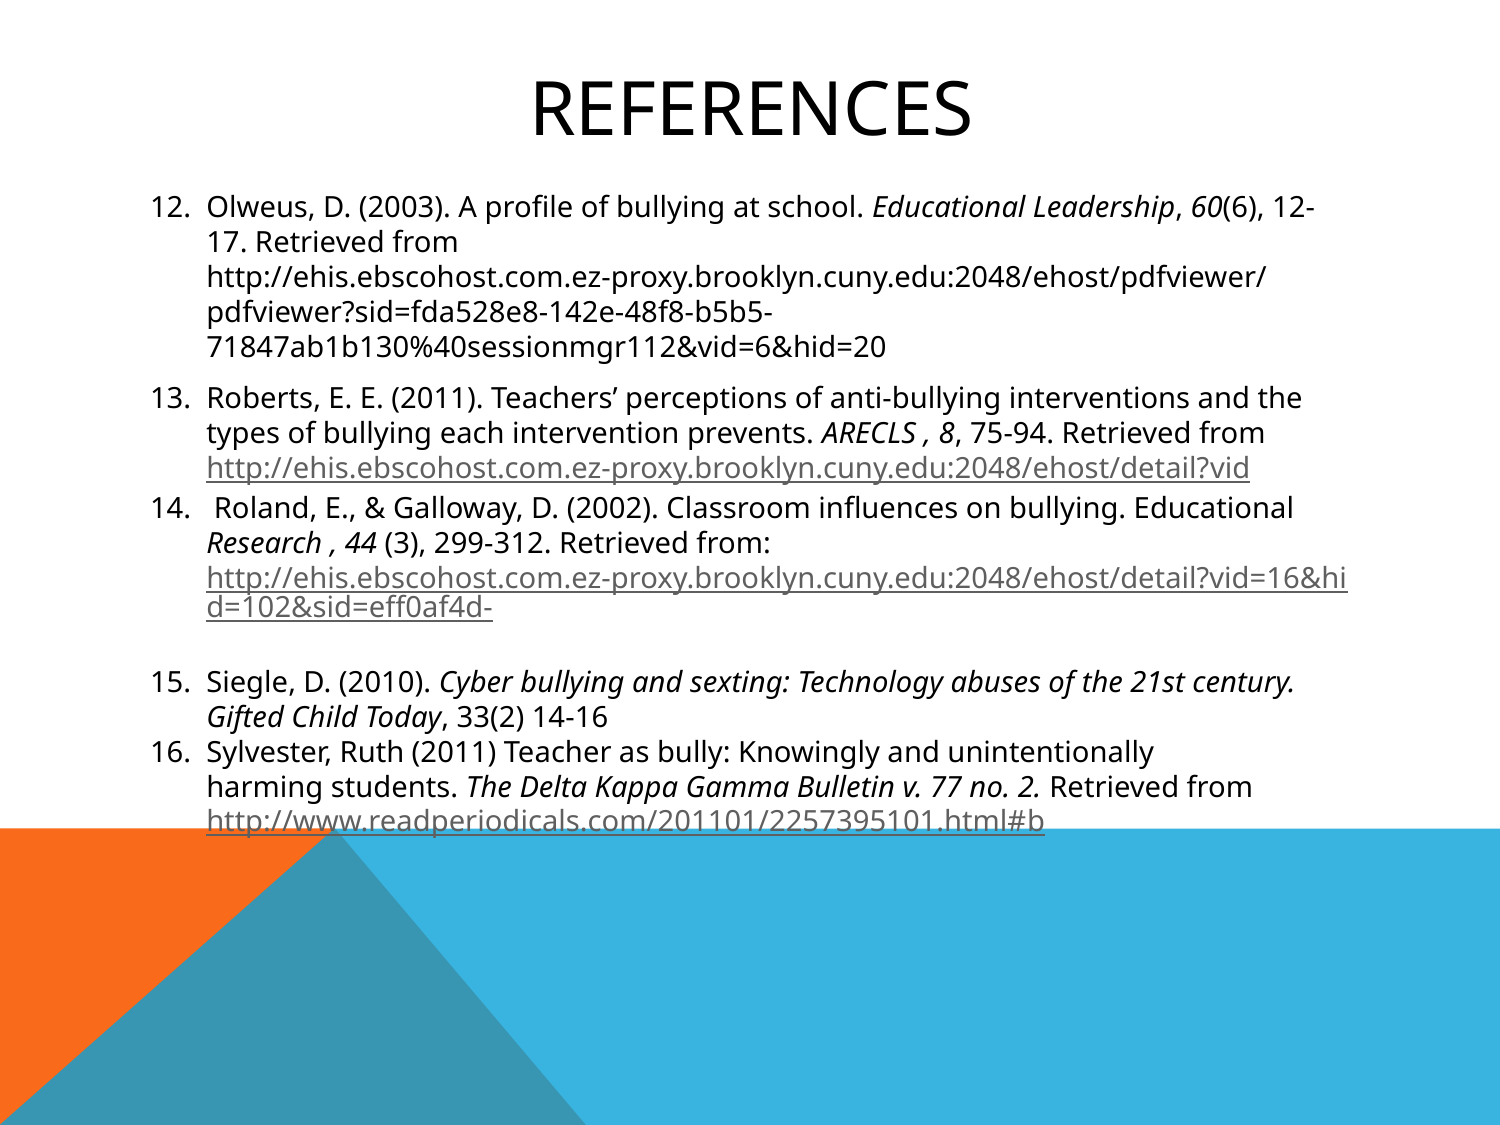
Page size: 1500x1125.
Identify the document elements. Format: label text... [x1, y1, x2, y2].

title references [135, 60, 1369, 150]
list Olweus, D. (2003). A profile of bullying at school. Educational Leadership, 60(6), 12-17. Retrieved from http://ehis.ebscohost.com.ez-proxy.brooklyn.cuny.edu:2048/ehost/pdfviewer/pdfviewer?sid=fda528e8-142e-48f8-b5b5-71847ab1b130%40sessionmgr112&vid=6&hid=20 Roberts, E. E. (2011). Teachers’ perceptions of anti-bullying interventions and the types of bullying each intervention prevents. ARECLS , 8, 75-94. Retrieved from http://ehis.ebscohost.com.ez-proxy.brooklyn.cuny.edu:2048/ehost/detail?vid Roland, E., & Galloway, D. (2002). Classroom influences on bullying. Educational Research , 44 (3), 299-312. Retrieved from: http://ehis.ebscohost.com.ez-proxy.brooklyn.cuny.edu:2048/ehost/detail?vid=16&hid=102&sid=eff0af4d- Siegle, D. (2010). Cyber bullying and sexting: Technology abuses of the 21st century. Gifted Child Today, 33(2) 14-16 Sylvester, Ruth (2011) Teacher as bully: Knowingly and unintentionally harming students. The Delta Kappa Gamma Bulletin v. 77 no. 2. Retrieved from http://www.readperiodicals.com/201101/2257395101.html#b [135, 180, 1369, 1026]
